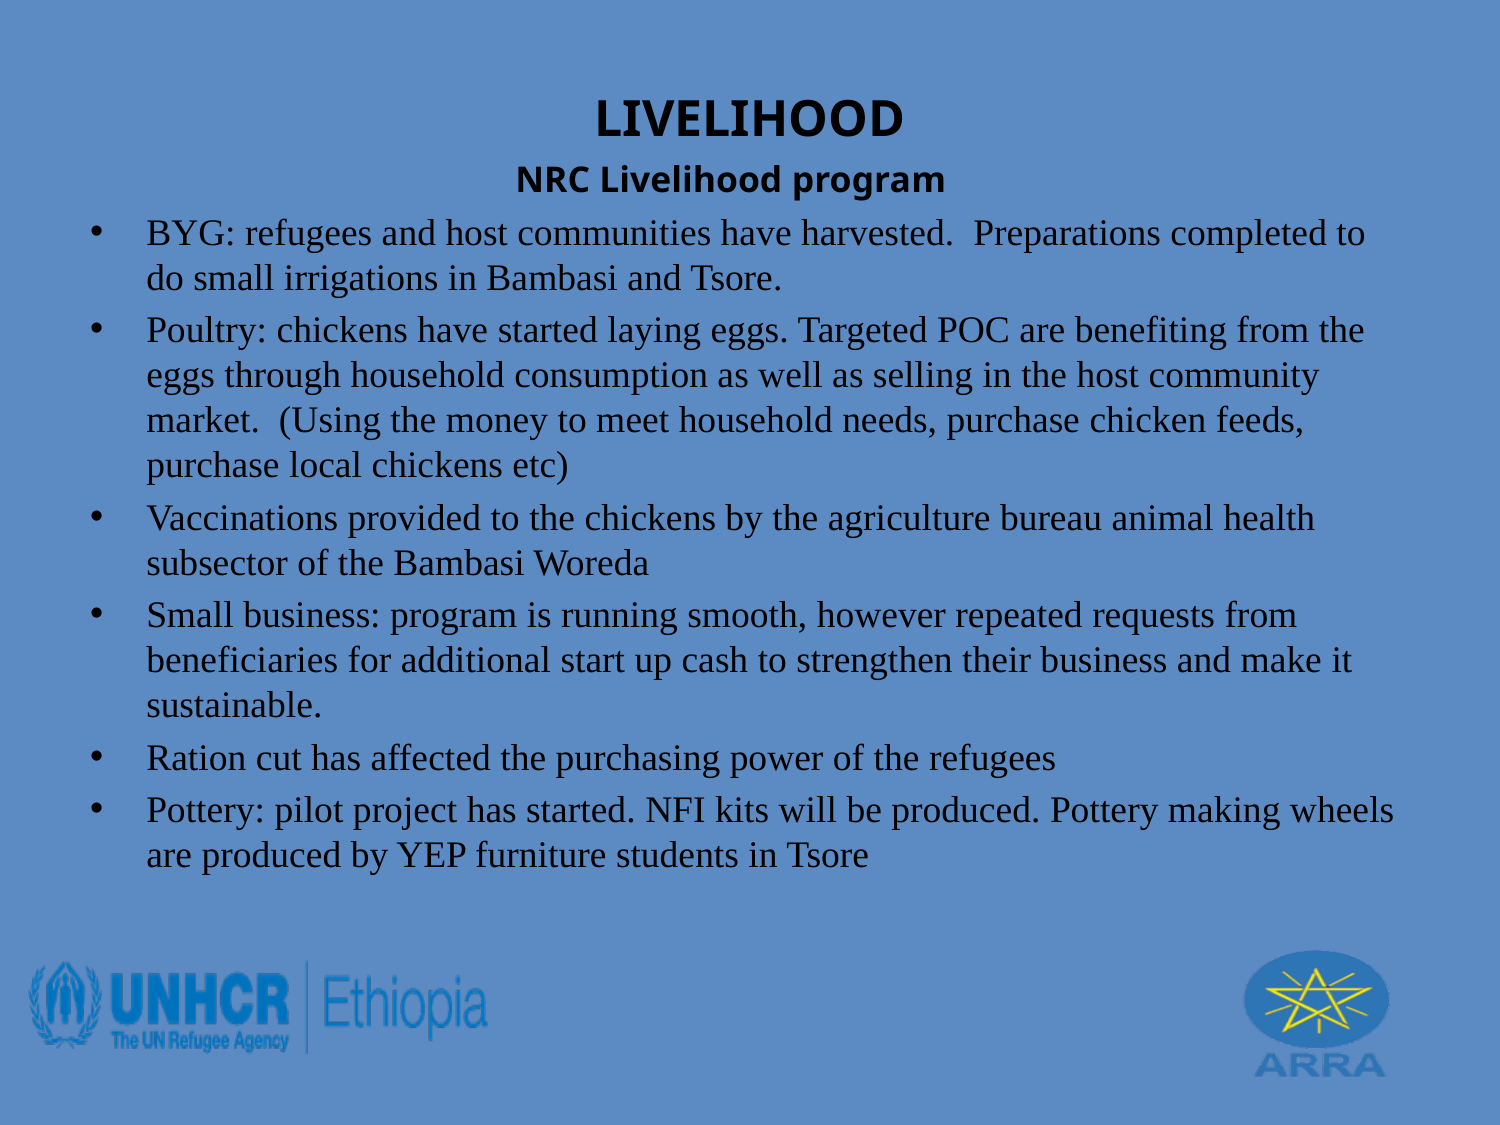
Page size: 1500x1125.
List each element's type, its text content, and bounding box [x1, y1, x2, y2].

title LIVELIHOOD [75, 45, 1425, 149]
picture [1224, 949, 1413, 1104]
list NRC Livelihood program BYG: refugees and host communities have harvested. Preparations completed to do small irrigations in Bambasi and Tsore. Poultry: chickens have started laying eggs. Targeted POC are benefiting from the eggs through household consumption as well as selling in the host community market. (Using the money to meet household needs, purchase chicken feeds, purchase local chickens etc) Vaccinations provided to the chickens by the agriculture bureau animal health subsector of the Bambasi Woreda Small business: program is running smooth, however repeated requests from beneficiaries for additional start up cash to strengthen their business and make it sustainable. Ration cut has affected the purchasing power of the refugees Pottery: pilot project has started. NFI kits will be produced. Pottery making wheels are produced by YEP furniture students in Tsore [75, 149, 1425, 1005]
picture [0, 912, 488, 1104]
